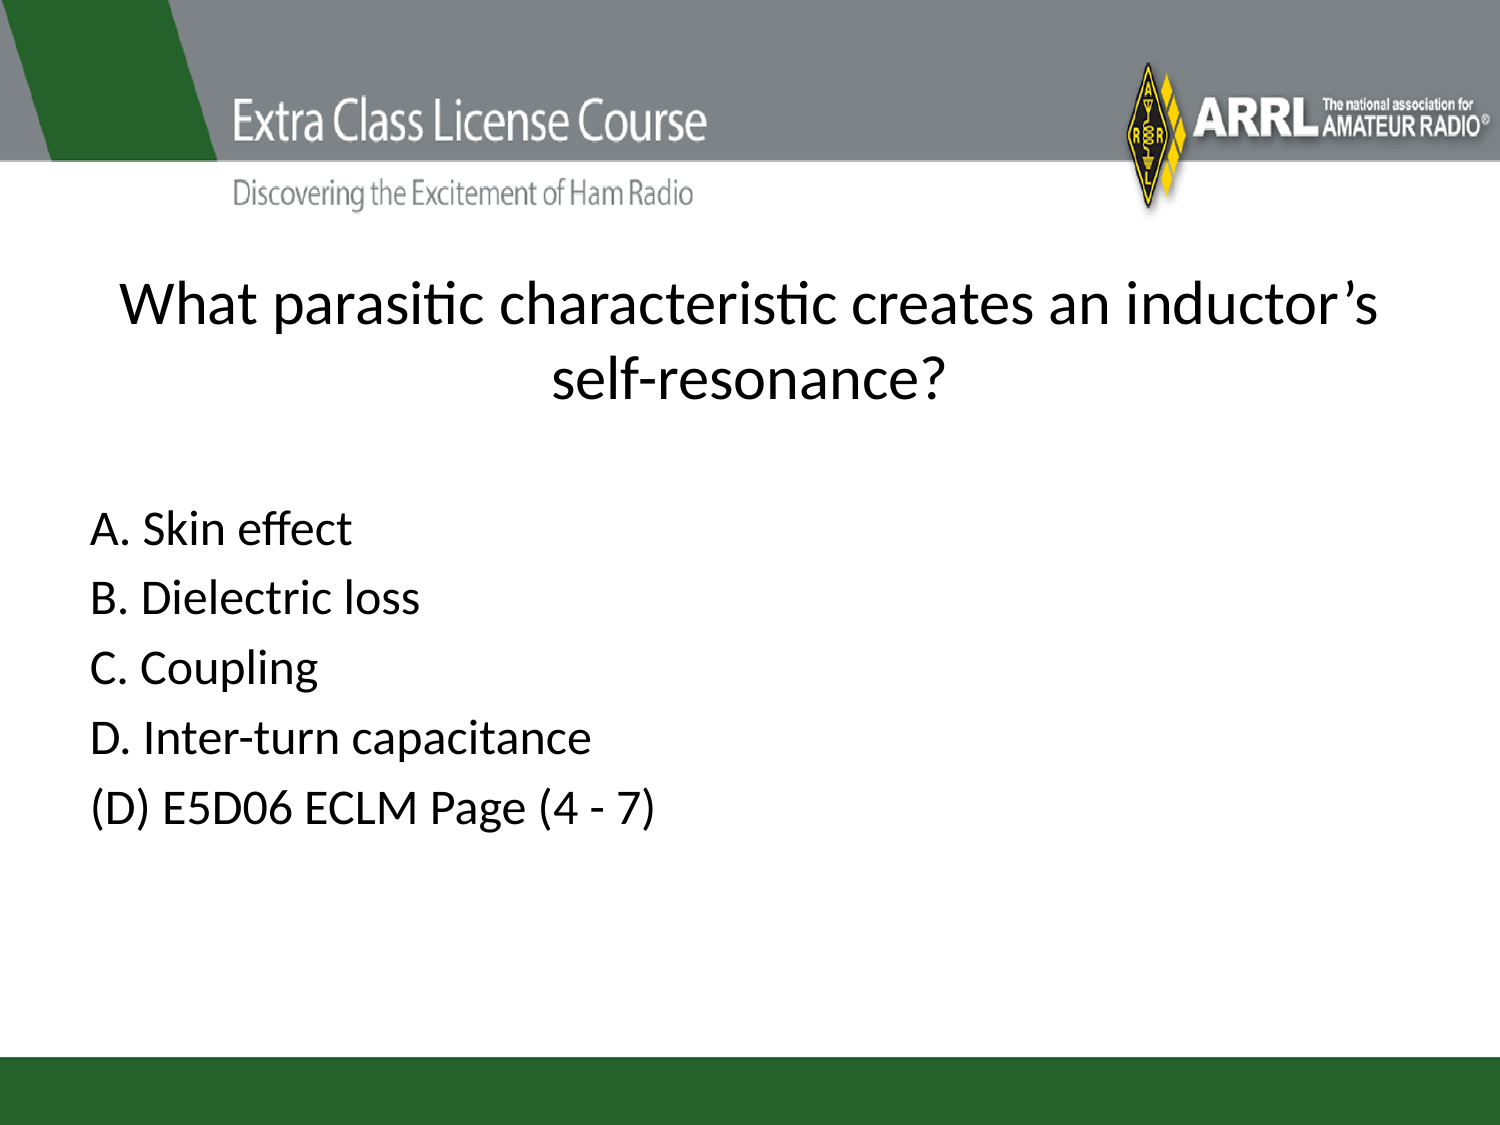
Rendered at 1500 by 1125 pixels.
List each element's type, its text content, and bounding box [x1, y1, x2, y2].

picture [0, 0, 1500, 1125]
list A. Skin effect B. Dielectric loss C. Coupling D. Inter-turn capacitance (D) E5D06 ECLM Page (4 - 7) [75, 487, 1425, 1005]
title What parasitic characteristic creates an inductor’s self-resonance? [75, 254, 1425, 435]
